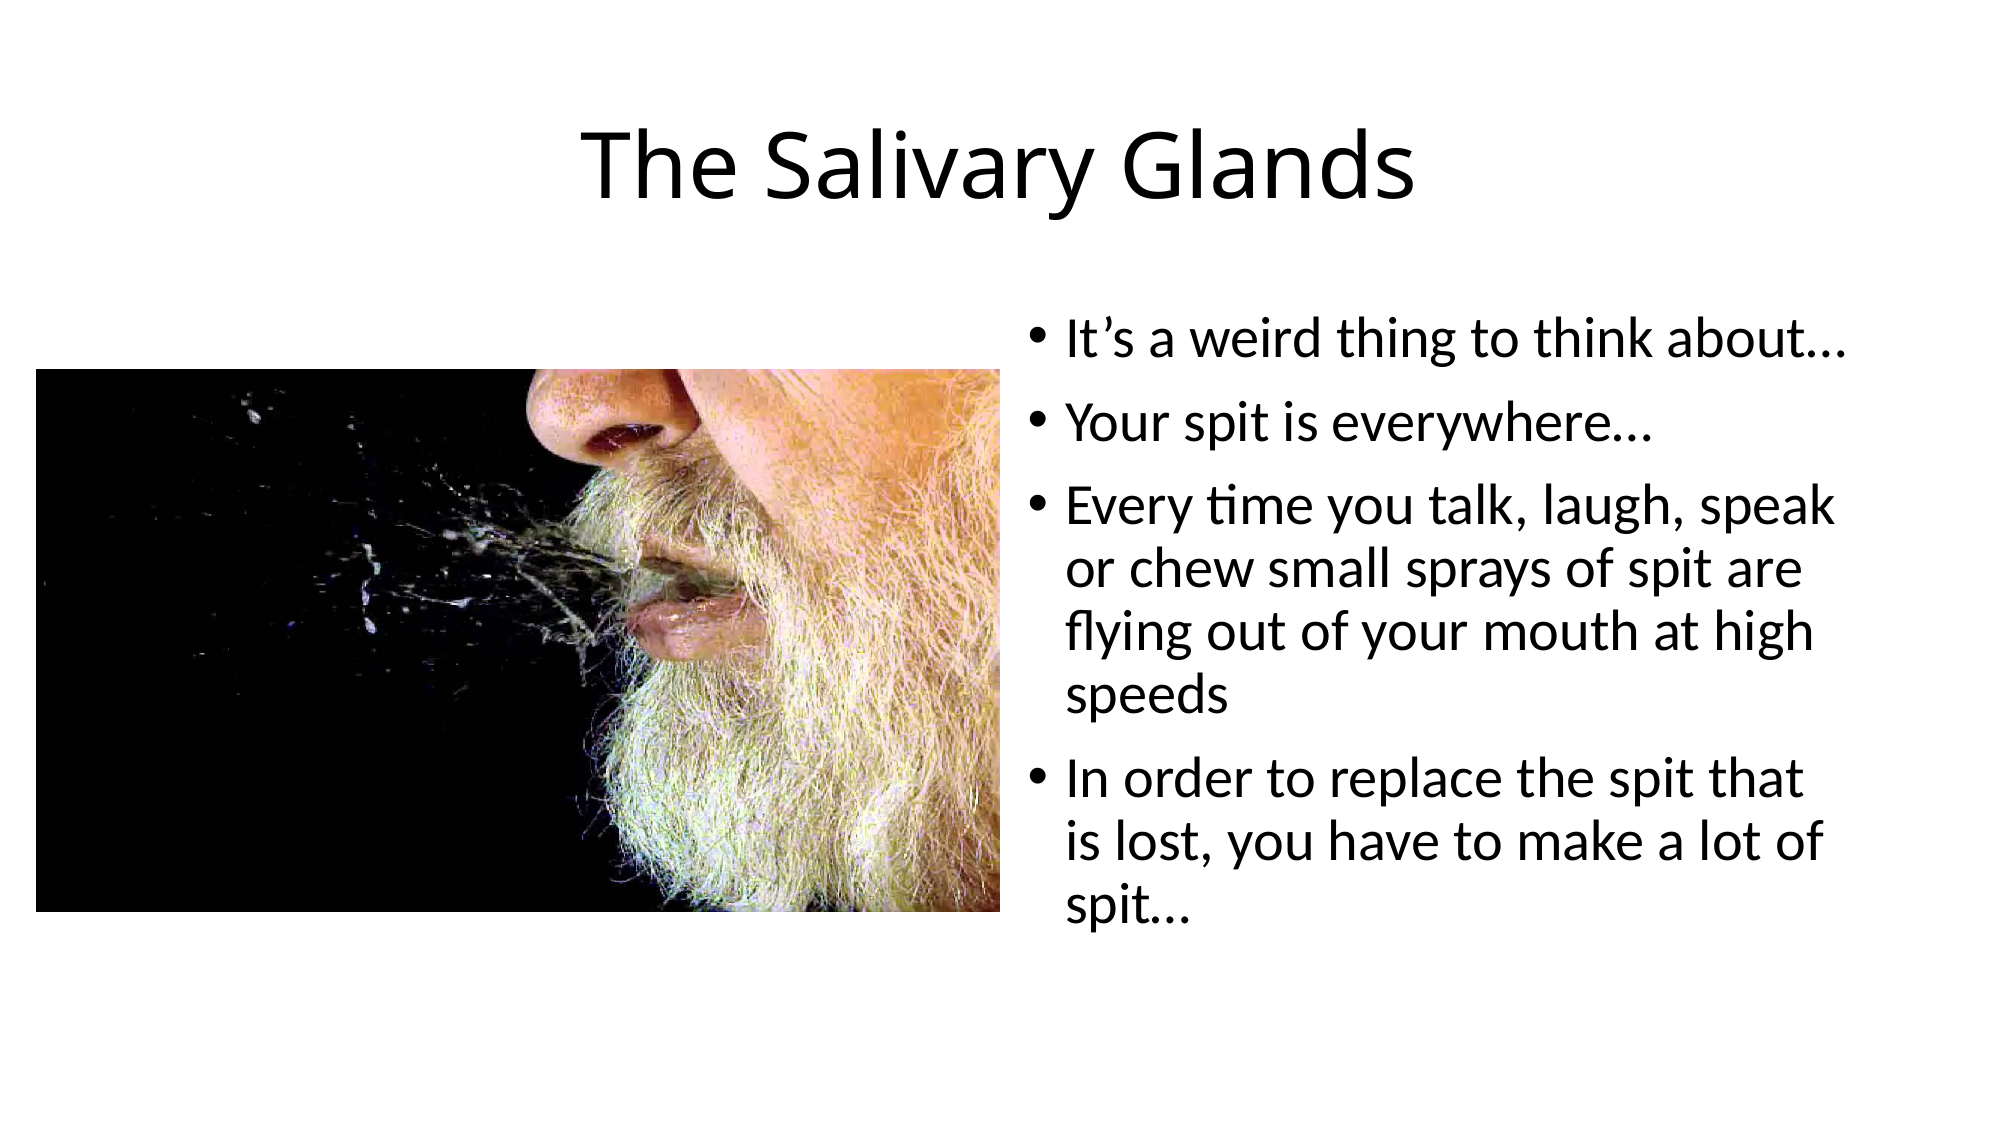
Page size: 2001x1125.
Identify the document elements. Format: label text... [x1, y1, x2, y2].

picture [36, 369, 1000, 912]
list It’s a weird thing to think about… Your spit is everywhere… Every time you talk, laugh, speak or chew small sprays of spit are flying out of your mouth at high speeds In order to replace the spit that is lost, you have to make a lot of spit… [1012, 299, 1863, 1014]
title The Salivary Glands [137, 59, 1863, 278]
